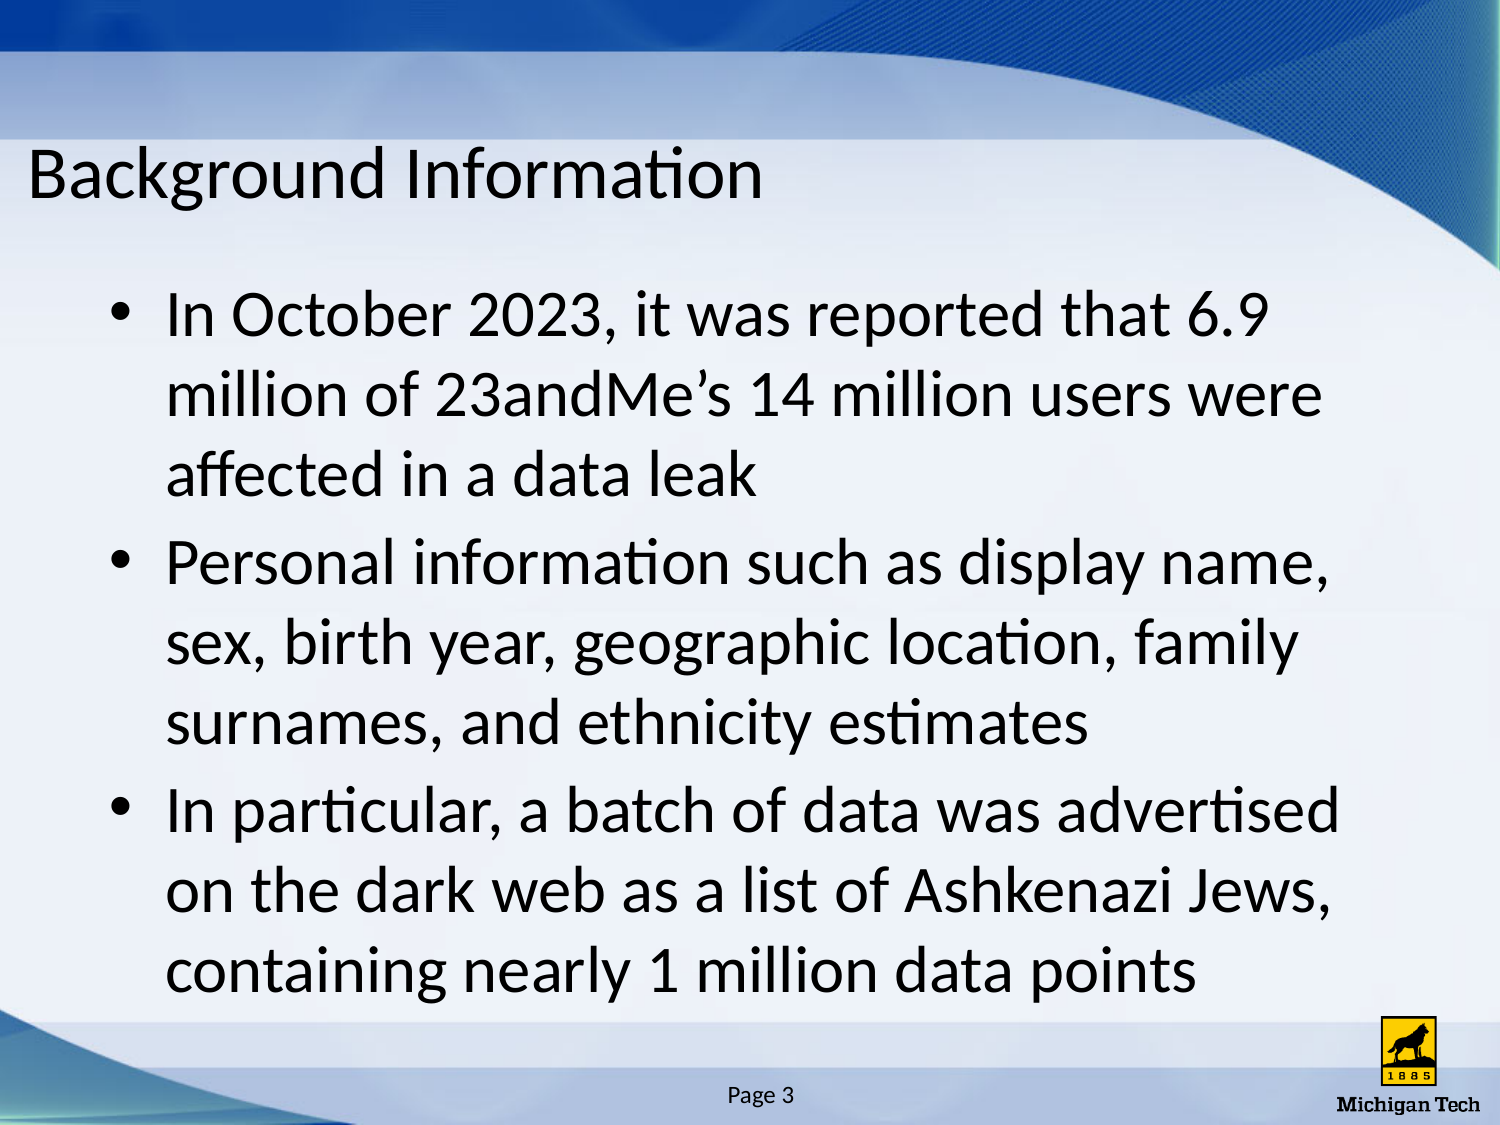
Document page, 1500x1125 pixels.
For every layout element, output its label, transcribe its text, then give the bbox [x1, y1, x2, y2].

list In October 2023, it was reported that 6.9 million of 23andMe’s 14 million users were affected in a data leak Personal information such as display name, sex, birth year, geographic location, family surnames, and ethnicity estimates In particular, a batch of data was advertised on the dark web as a list of Ashkenazi Jews, containing nearly 1 million data points [75, 262, 1425, 1063]
title Background Information [12, 75, 1263, 263]
picture [0, 0, 1500, 1125]
